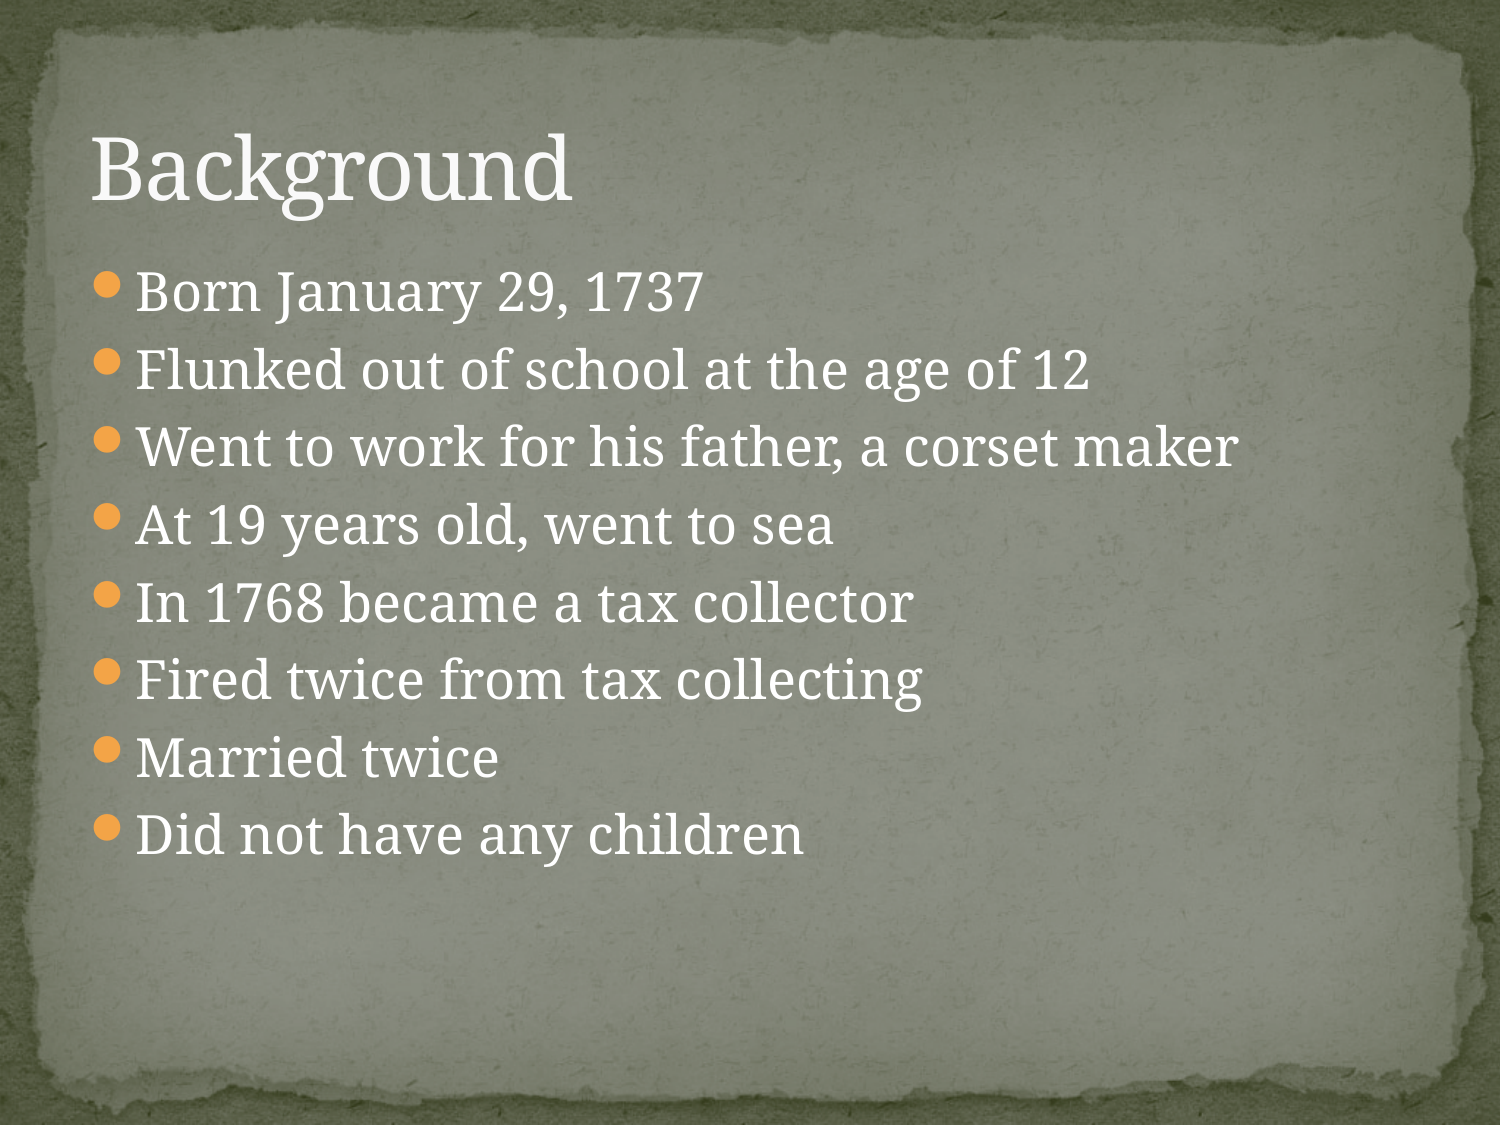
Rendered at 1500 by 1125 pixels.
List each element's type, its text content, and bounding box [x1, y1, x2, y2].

list Born January 29, 1737 Flunked out of school at the age of 12 Went to work for his father, a corset maker At 19 years old, went to sea In 1768 became a tax collector Fired twice from tax collecting Married twice Did not have any children [75, 249, 1425, 1000]
title Background [74, 24, 1425, 225]
